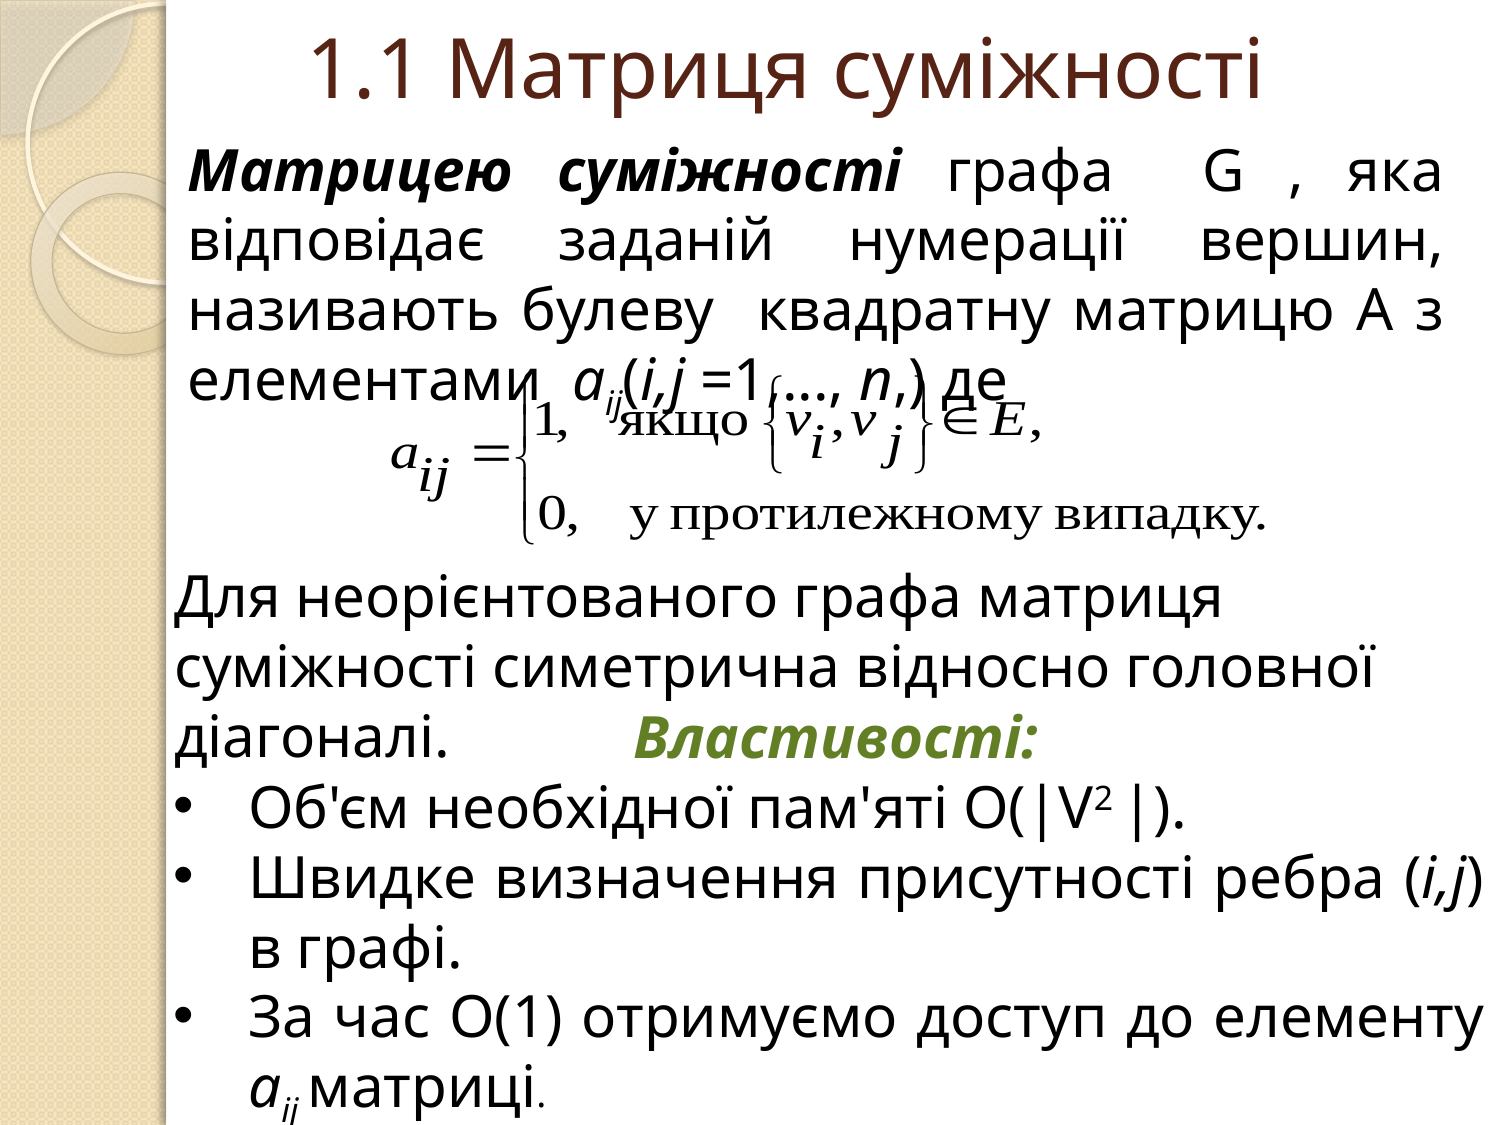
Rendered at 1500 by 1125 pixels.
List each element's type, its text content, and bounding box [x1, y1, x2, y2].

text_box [381, 361, 1278, 555]
text_box Для неорієнтованого графа матриця суміжності симетрична відносно головної діагоналі. [159, 552, 1500, 822]
list Матрицею суміжності графа G , яка відповідає заданій нумерації вершин, називають булеву квадратну матрицю А з елементами аij(i,j =1,..., n,) де [159, 125, 1459, 433]
title 1.1 Матриця суміжності [171, 1, 1402, 125]
text_box Властивості: Об'єм необхідної пам'яті О(|V2 |). Швидке визначення присутності ребра (i,j) в графі. За час О(1) отримуємо доступ до елементу аij матриці. [158, 692, 1499, 1125]
